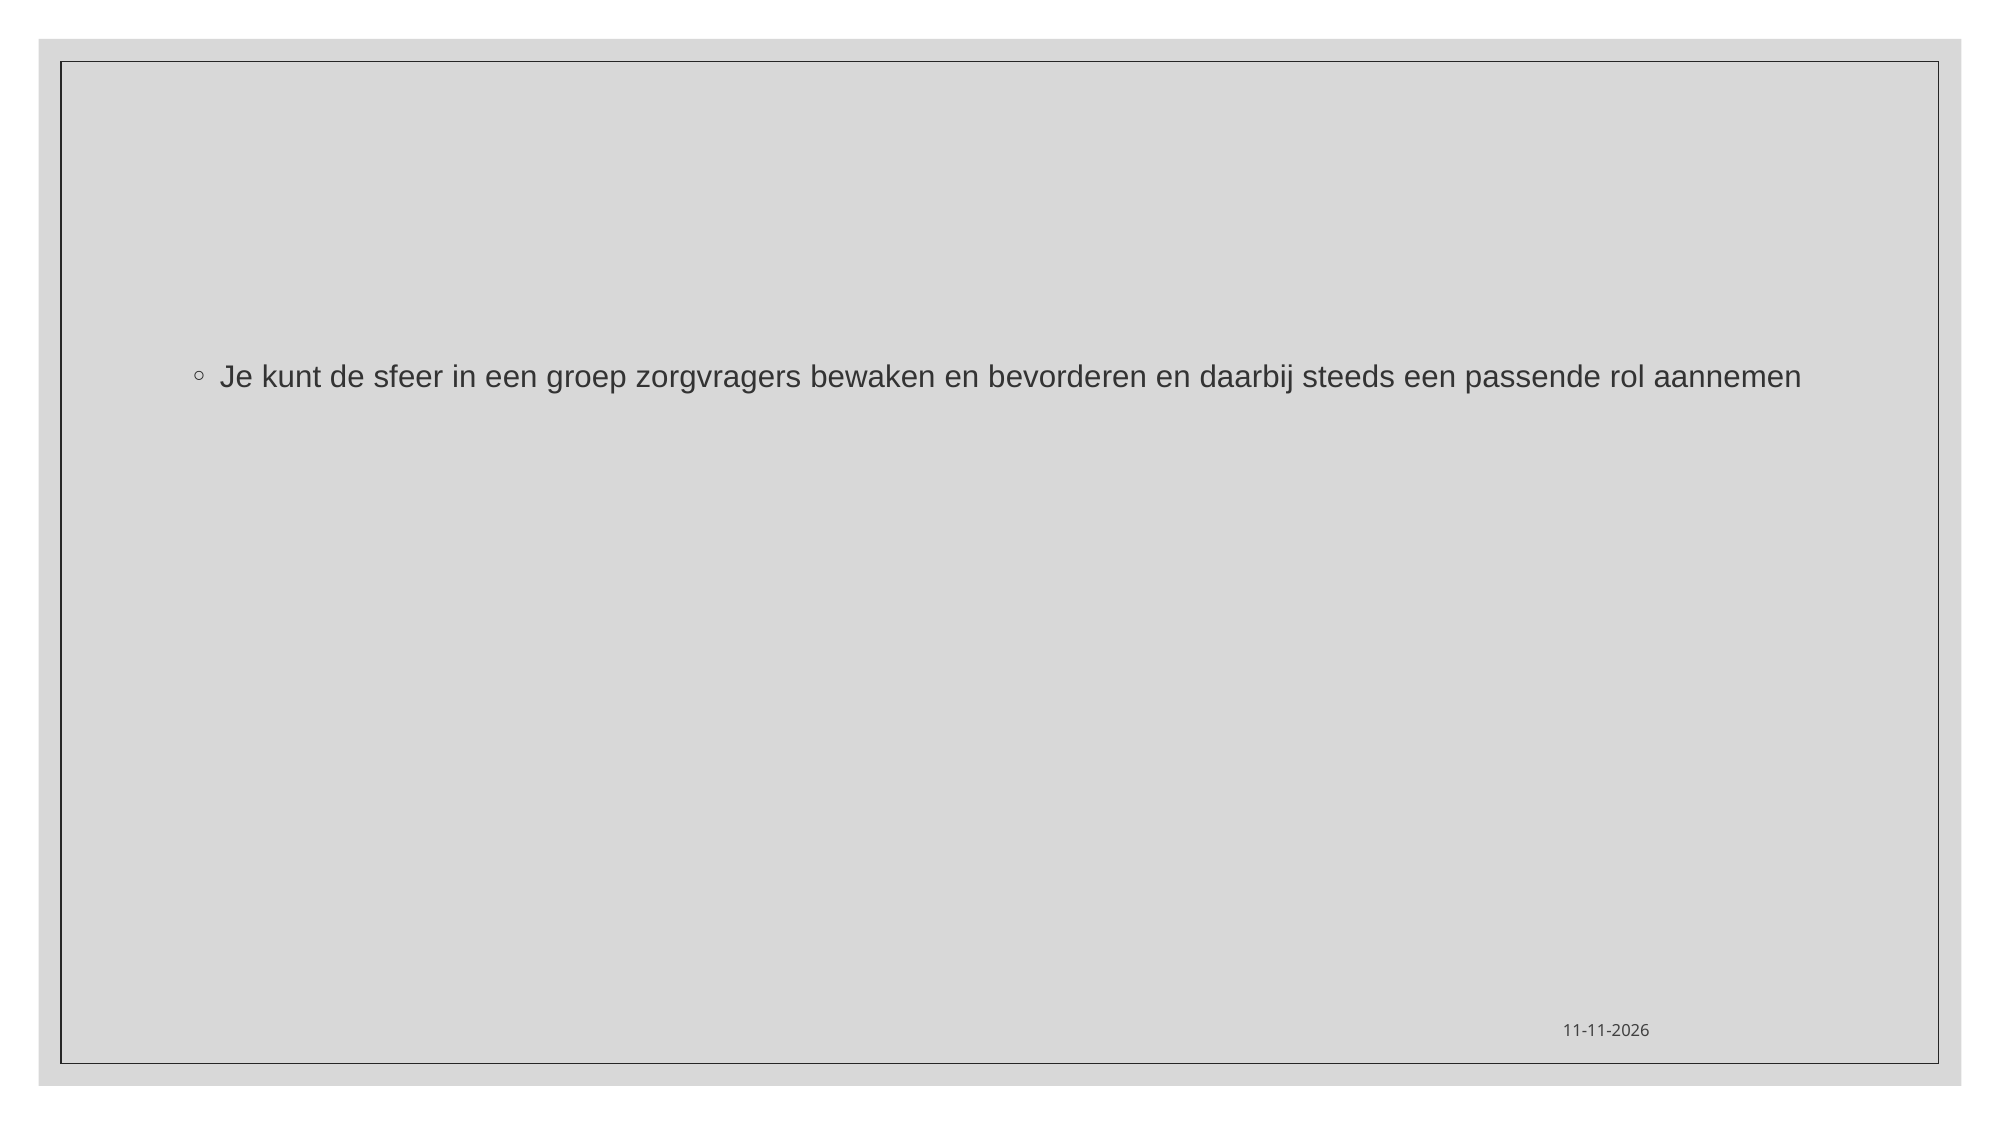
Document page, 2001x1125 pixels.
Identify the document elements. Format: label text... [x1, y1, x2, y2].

list Je kunt de sfeer in een groep zorgvragers bewaken en bevorderen en daarbij steeds een passende rol aannemen [174, 345, 1825, 977]
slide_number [1190, 990, 1665, 1050]
